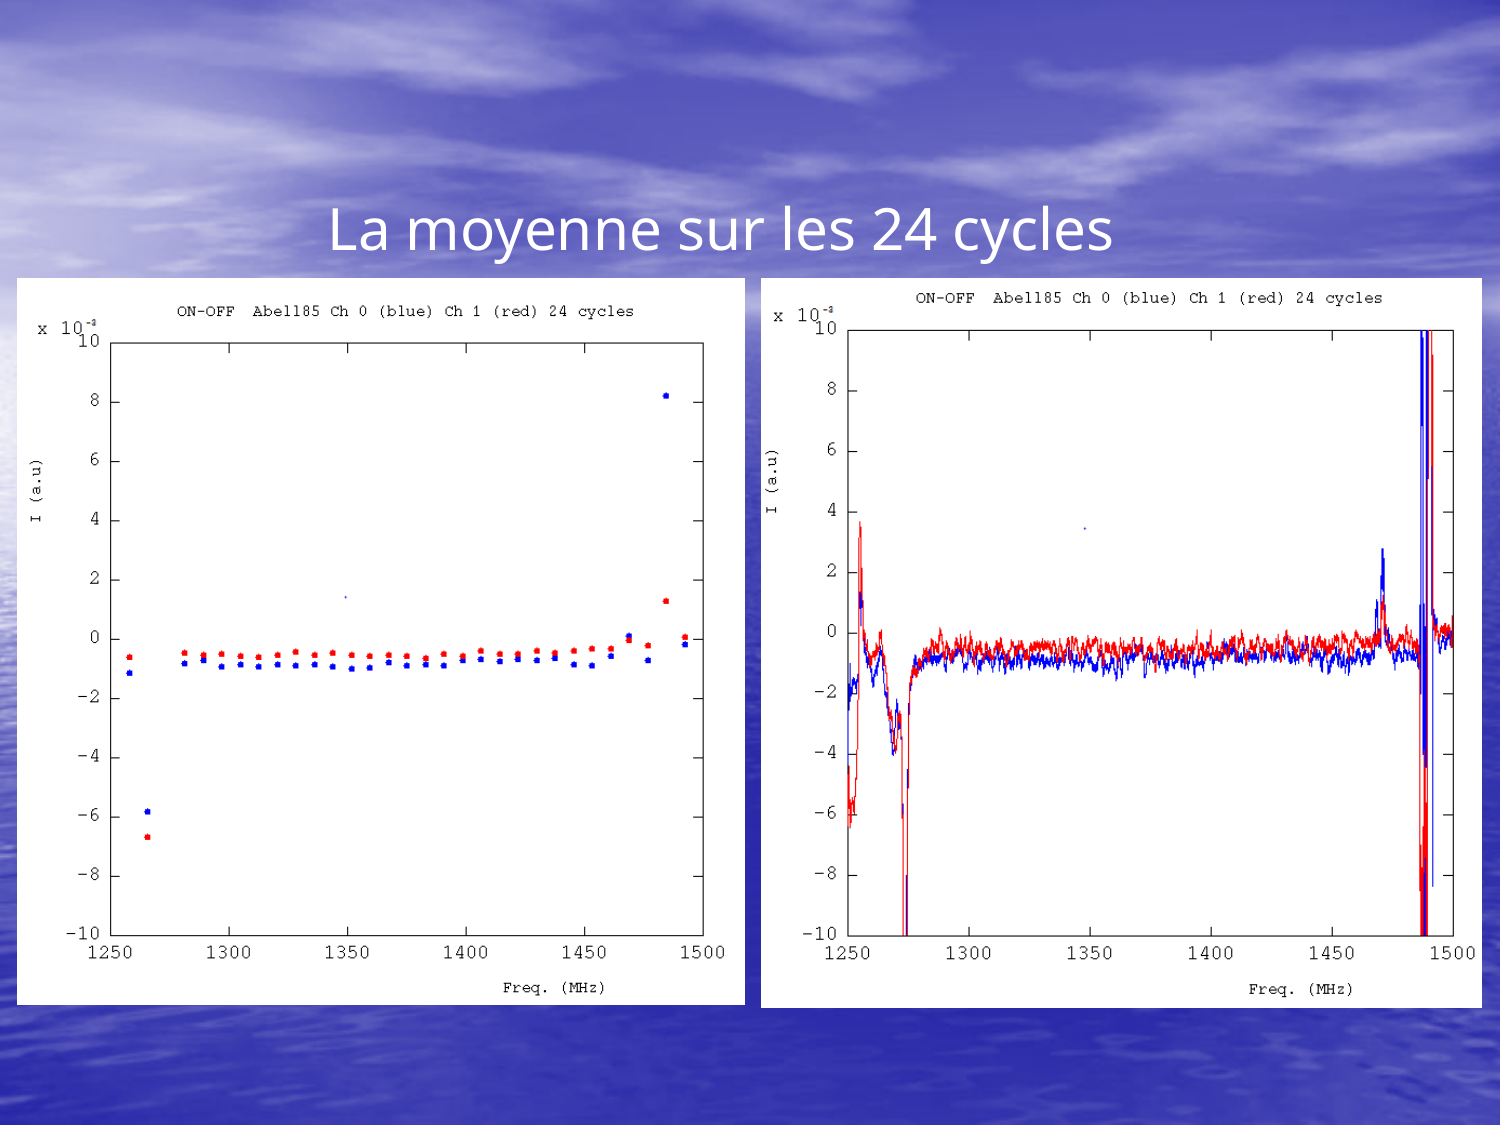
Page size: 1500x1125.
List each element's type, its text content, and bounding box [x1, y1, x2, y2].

text_box La moyenne sur les 24 cycles [312, 184, 1145, 270]
picture [761, 278, 1482, 1008]
picture [17, 278, 745, 1005]
